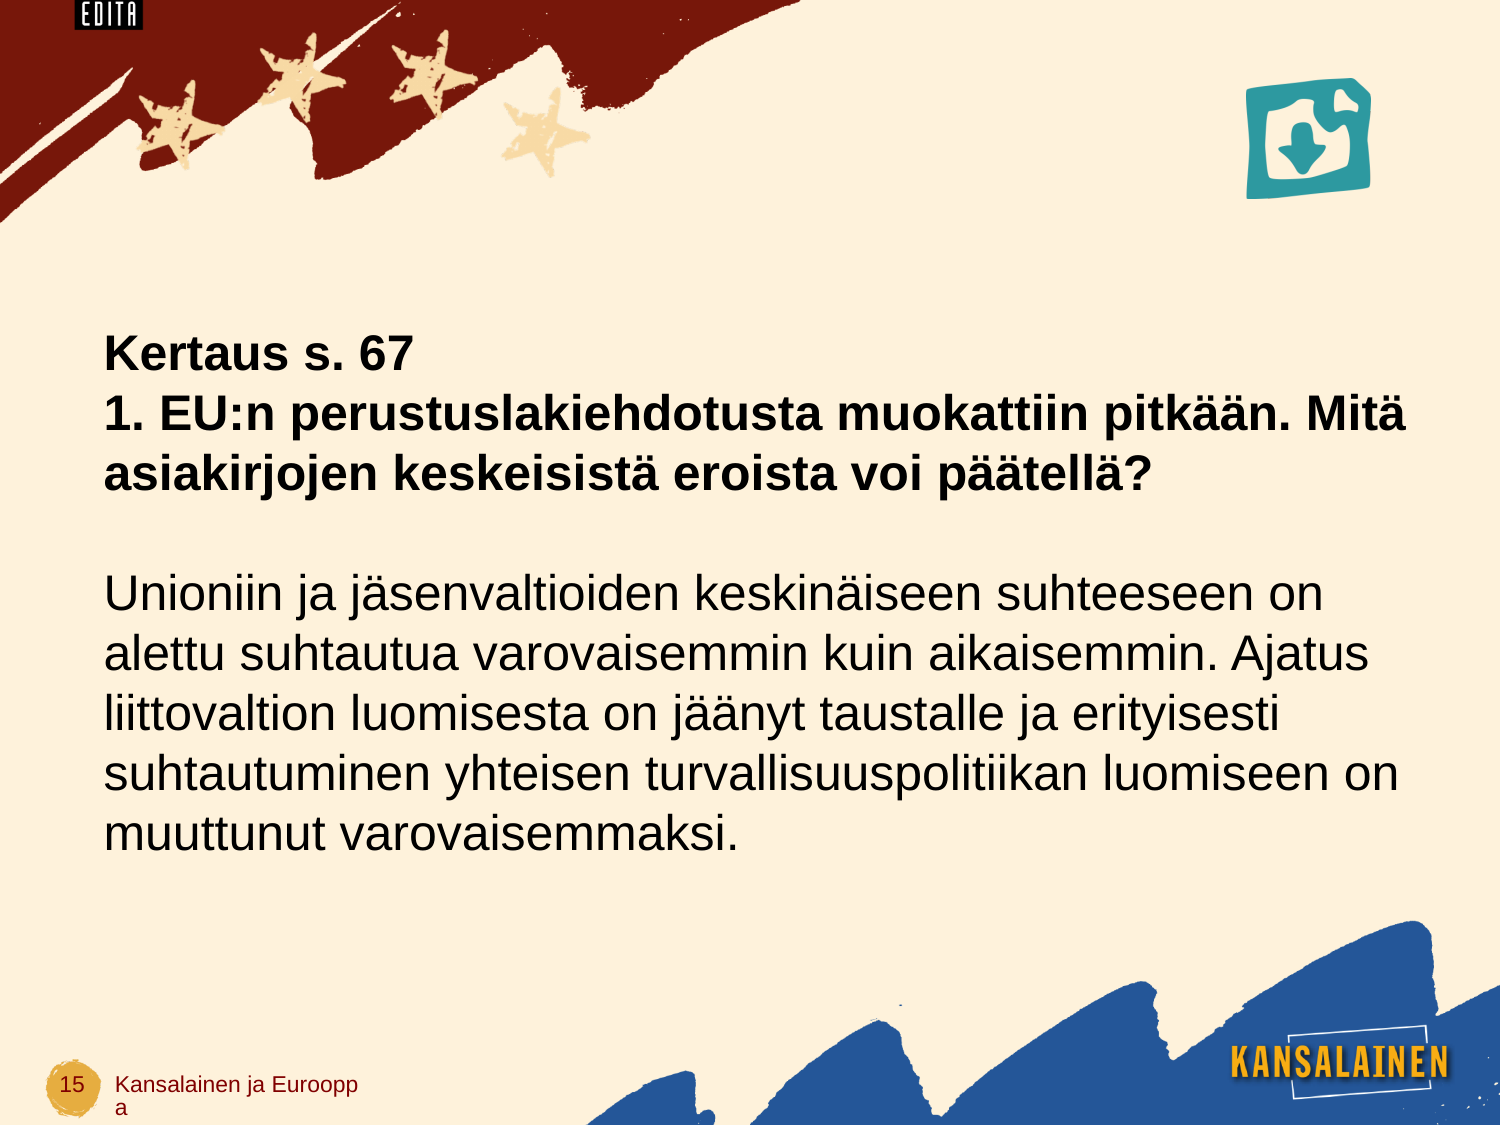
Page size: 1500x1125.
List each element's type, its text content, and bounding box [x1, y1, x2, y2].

picture [0, 0, 1500, 1125]
footer Kansalainen ja Eurooppa [99, 1062, 376, 1125]
slide_number 15 [37, 1062, 99, 1125]
text_box Kertaus s. 67 1. EU:n perustuslakiehdotusta muokattiin pitkään. Mitä asiakirjojen keskeisistä eroista voi päätellä? Unioniin ja jäsenvaltioiden keskinäiseen suhteeseen on alettu suhtautua varovaisemmin kuin aikaisemmin. Ajatus liittovaltion luomisesta on jäänyt taustalle ja erityisesti suhtautuminen yhteisen turvallisuuspolitiikan luomiseen on muuttunut varovaisemmaksi. [88, 312, 1447, 913]
